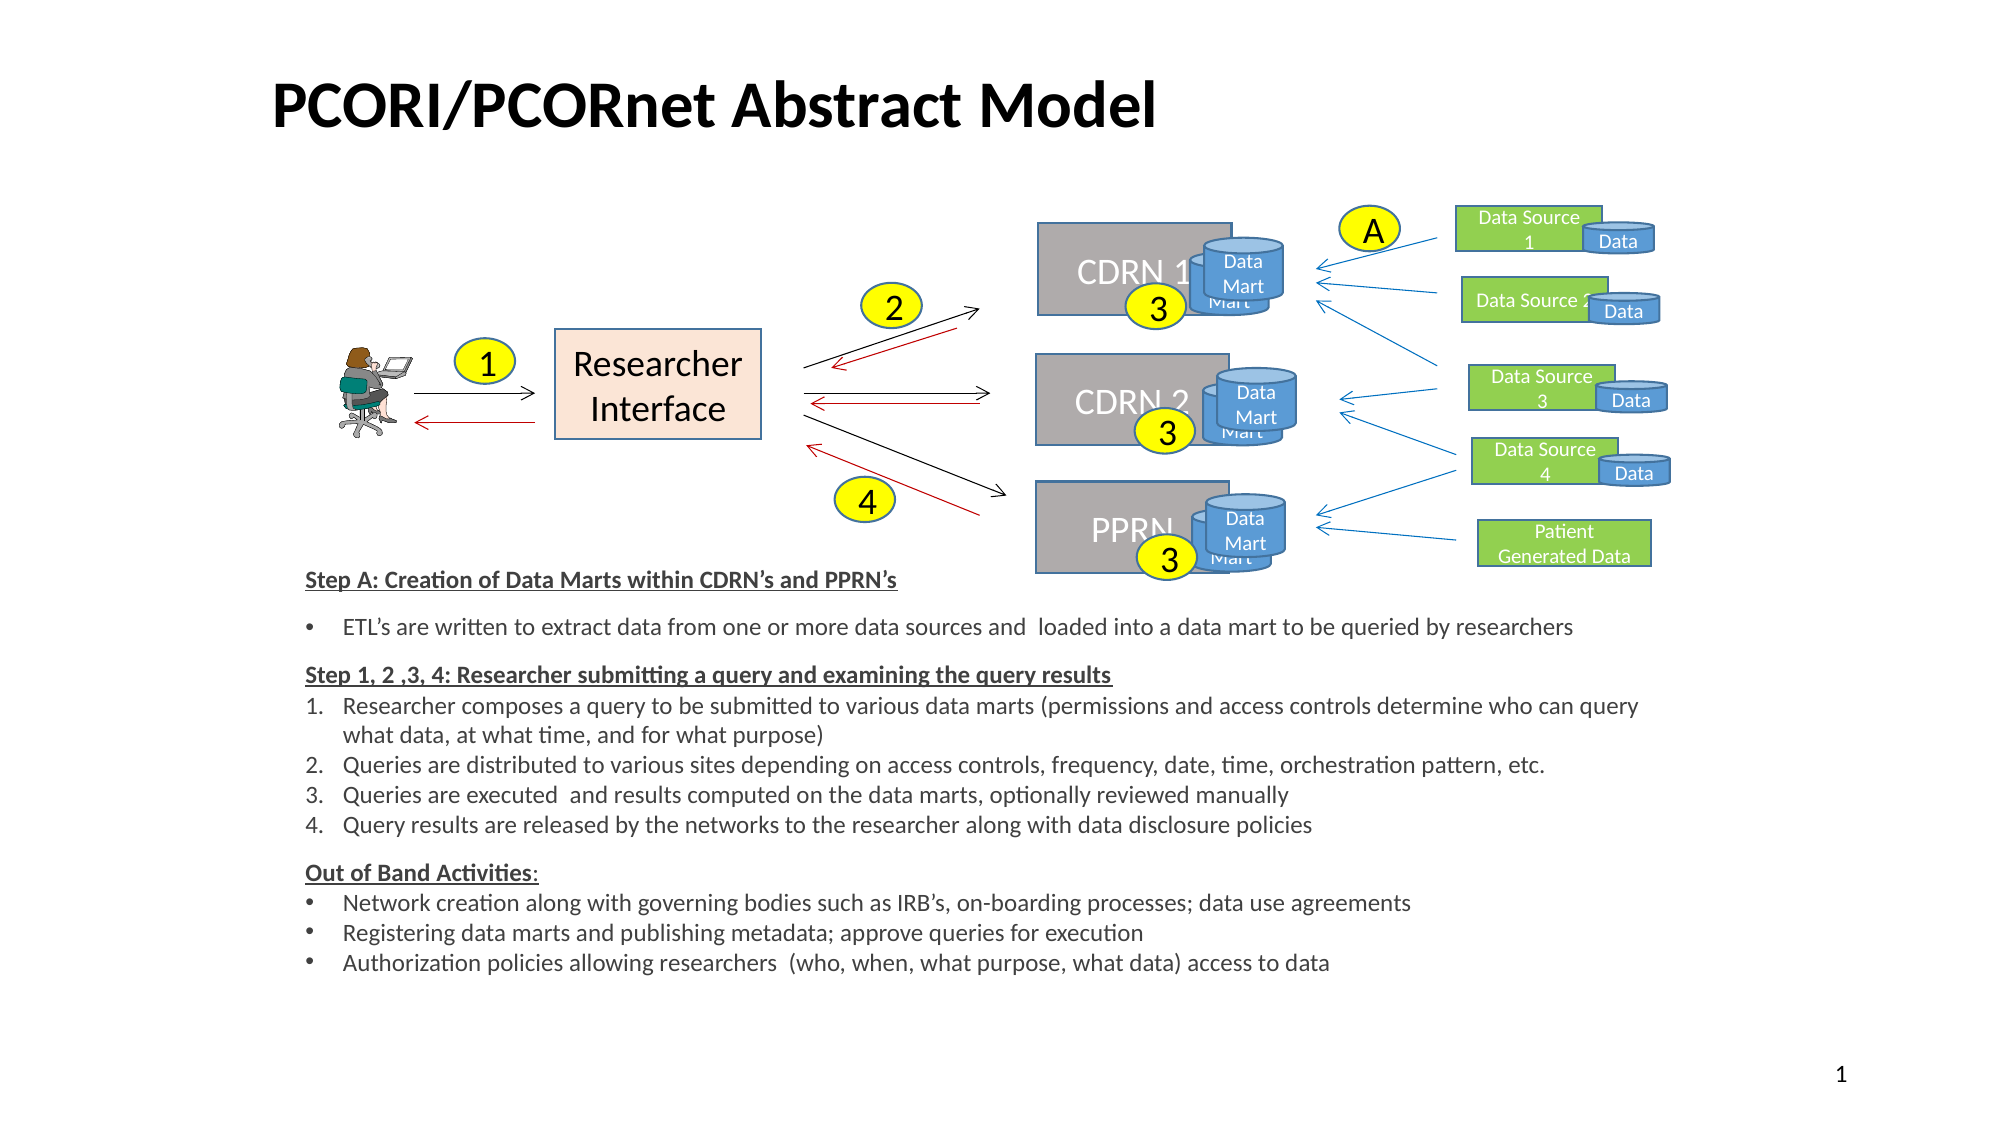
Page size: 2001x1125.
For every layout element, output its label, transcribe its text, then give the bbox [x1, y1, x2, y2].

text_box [338, 205, 1670, 580]
slide_number 1 [1412, 1042, 1863, 1103]
text_box PCORI/PCORnet Abstract Model [257, 6, 1610, 195]
list Step A: Creation of Data Marts within CDRN’s and PPRN’s ETL’s are written to extract data from one or more data sources and loaded into a data mart to be queried by researchers Step 1, 2 ,3, 4: Researcher submitting a query and examining the query results Researcher composes a query to be submitted to various data marts (permissions and access controls determine who can query what data, at what time, and for what purpose) Queries are distributed to various sites depending on access controls, frequency, date, time, orchestration pattern, etc. Queries are executed and results computed on the data marts, optionally reviewed manually Query results are released by the networks to the researcher along with data disclosure policies Out of Band Activities: Network creation along with governing bodies such as IRB’s, on-boarding processes; data use agreements Registering data marts and publishing metadata; approve queries for execution Authorization policies allowing researchers (who, when, what purpose, what data) access to data [290, 559, 1686, 1009]
